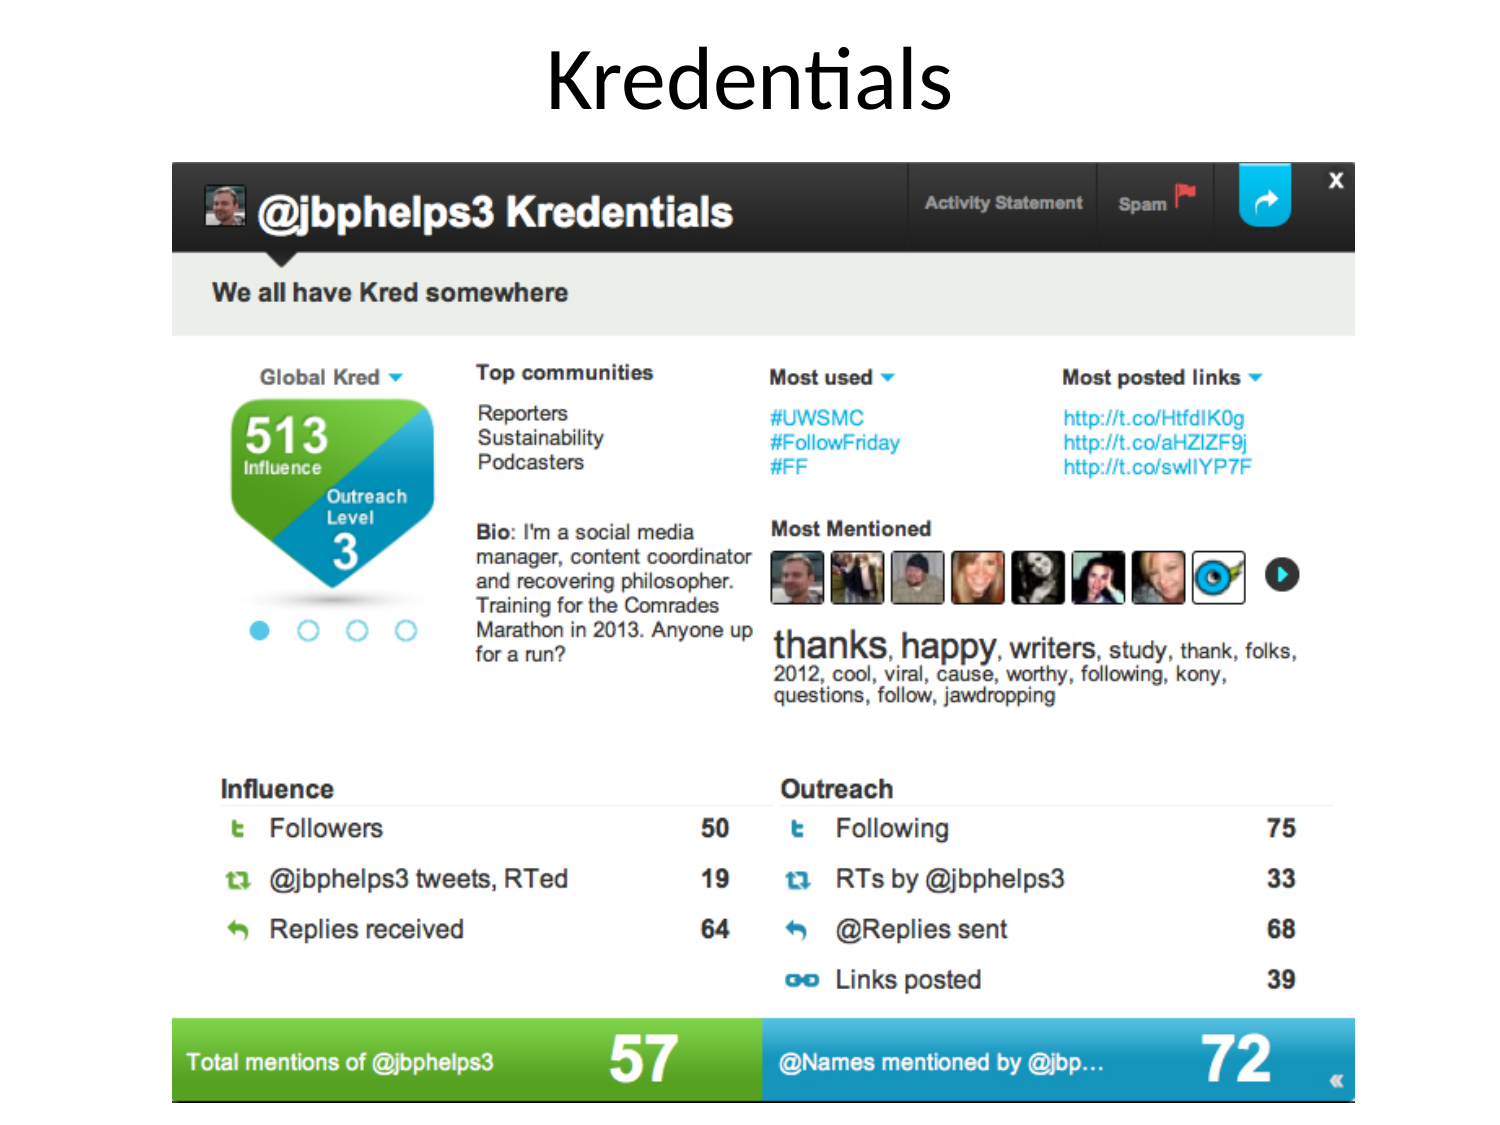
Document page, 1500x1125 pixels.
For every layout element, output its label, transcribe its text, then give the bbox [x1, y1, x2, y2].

picture [171, 161, 1355, 1103]
title Kredentials [75, 11, 1425, 136]
